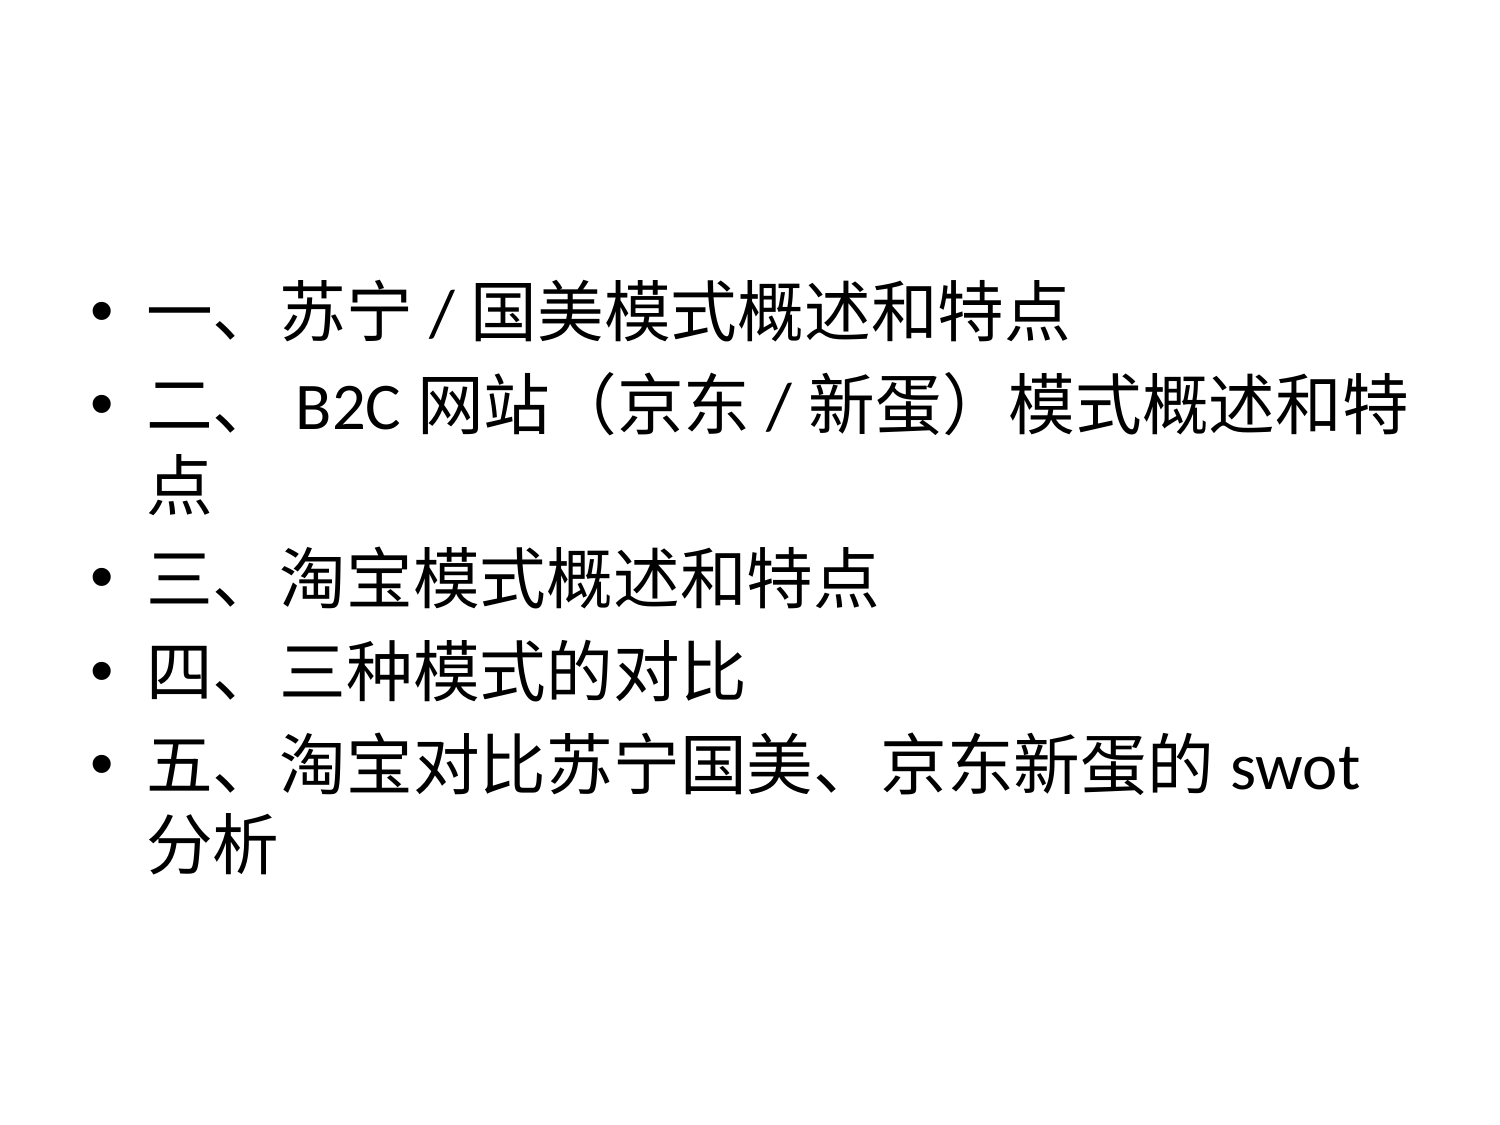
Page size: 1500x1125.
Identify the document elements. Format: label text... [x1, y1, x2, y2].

list 一、苏宁/国美模式概述和特点 二、B2C网站（京东/新蛋）模式概述和特点 三、淘宝模式概述和特点 四、三种模式的对比 五、淘宝对比苏宁国美、京东新蛋的swot分析 [75, 262, 1425, 1005]
